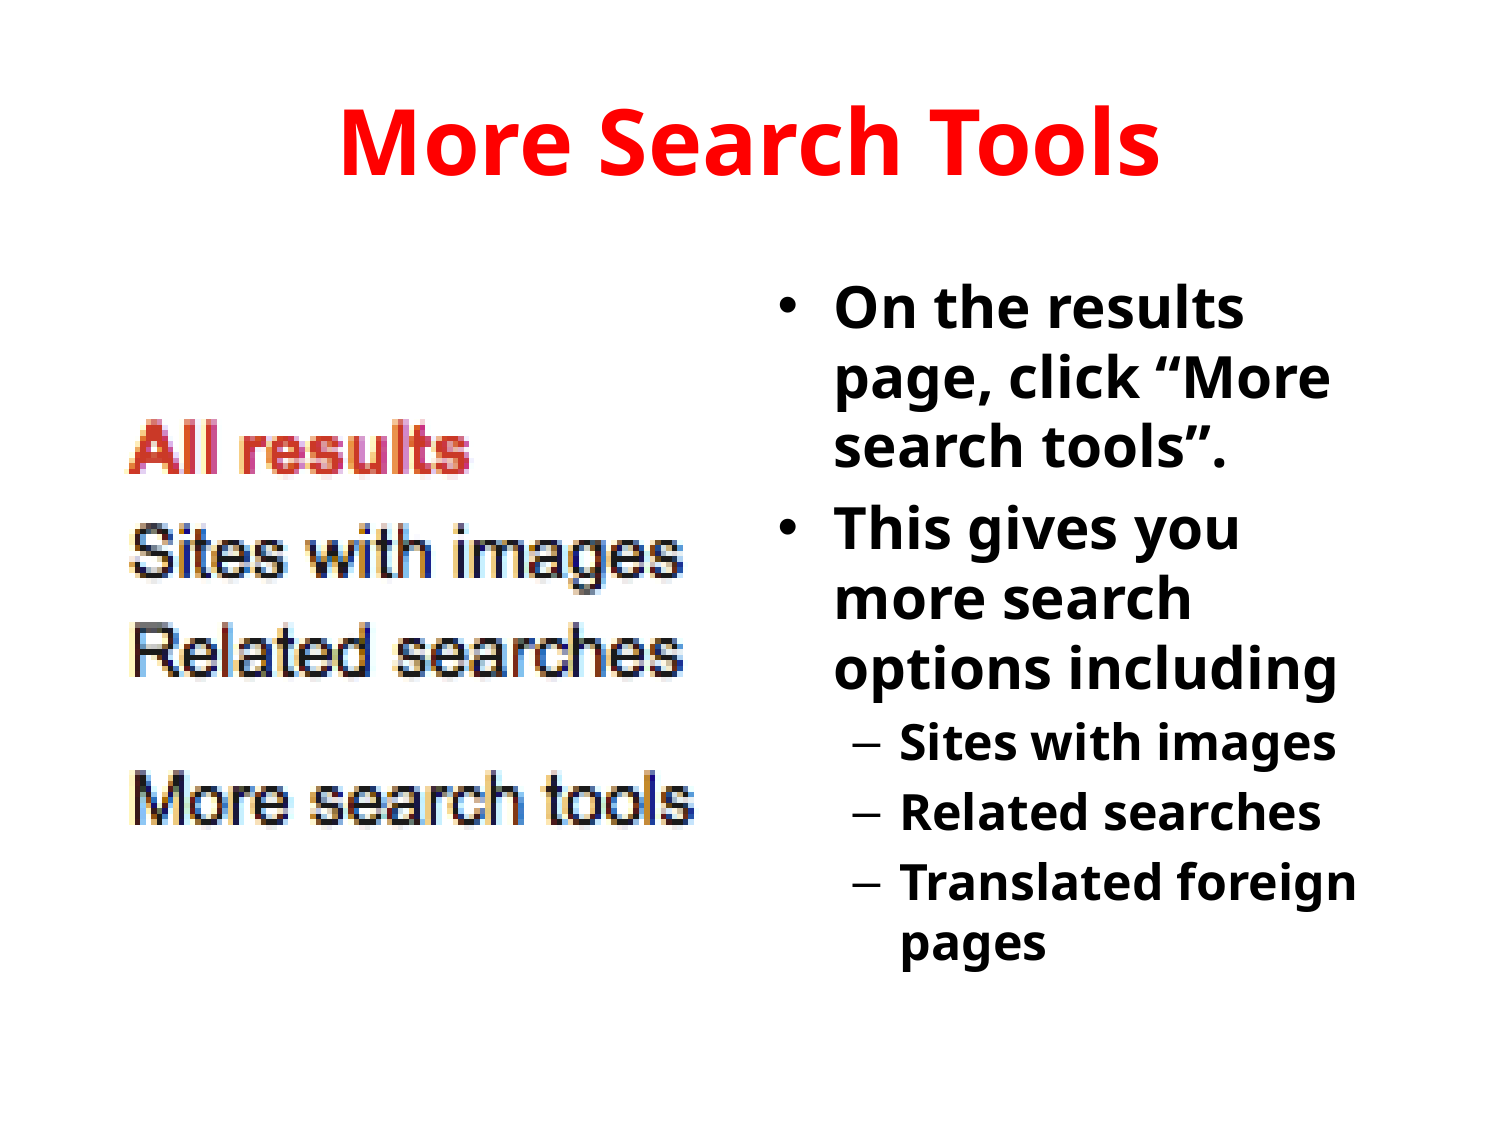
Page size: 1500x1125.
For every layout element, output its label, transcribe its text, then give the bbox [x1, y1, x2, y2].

title More Search Tools [75, 45, 1425, 233]
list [74, 262, 738, 1006]
list On the results page, click “More search tools”. This gives you more search options including Sites with images Related searches Translated foreign pages [762, 262, 1425, 1005]
